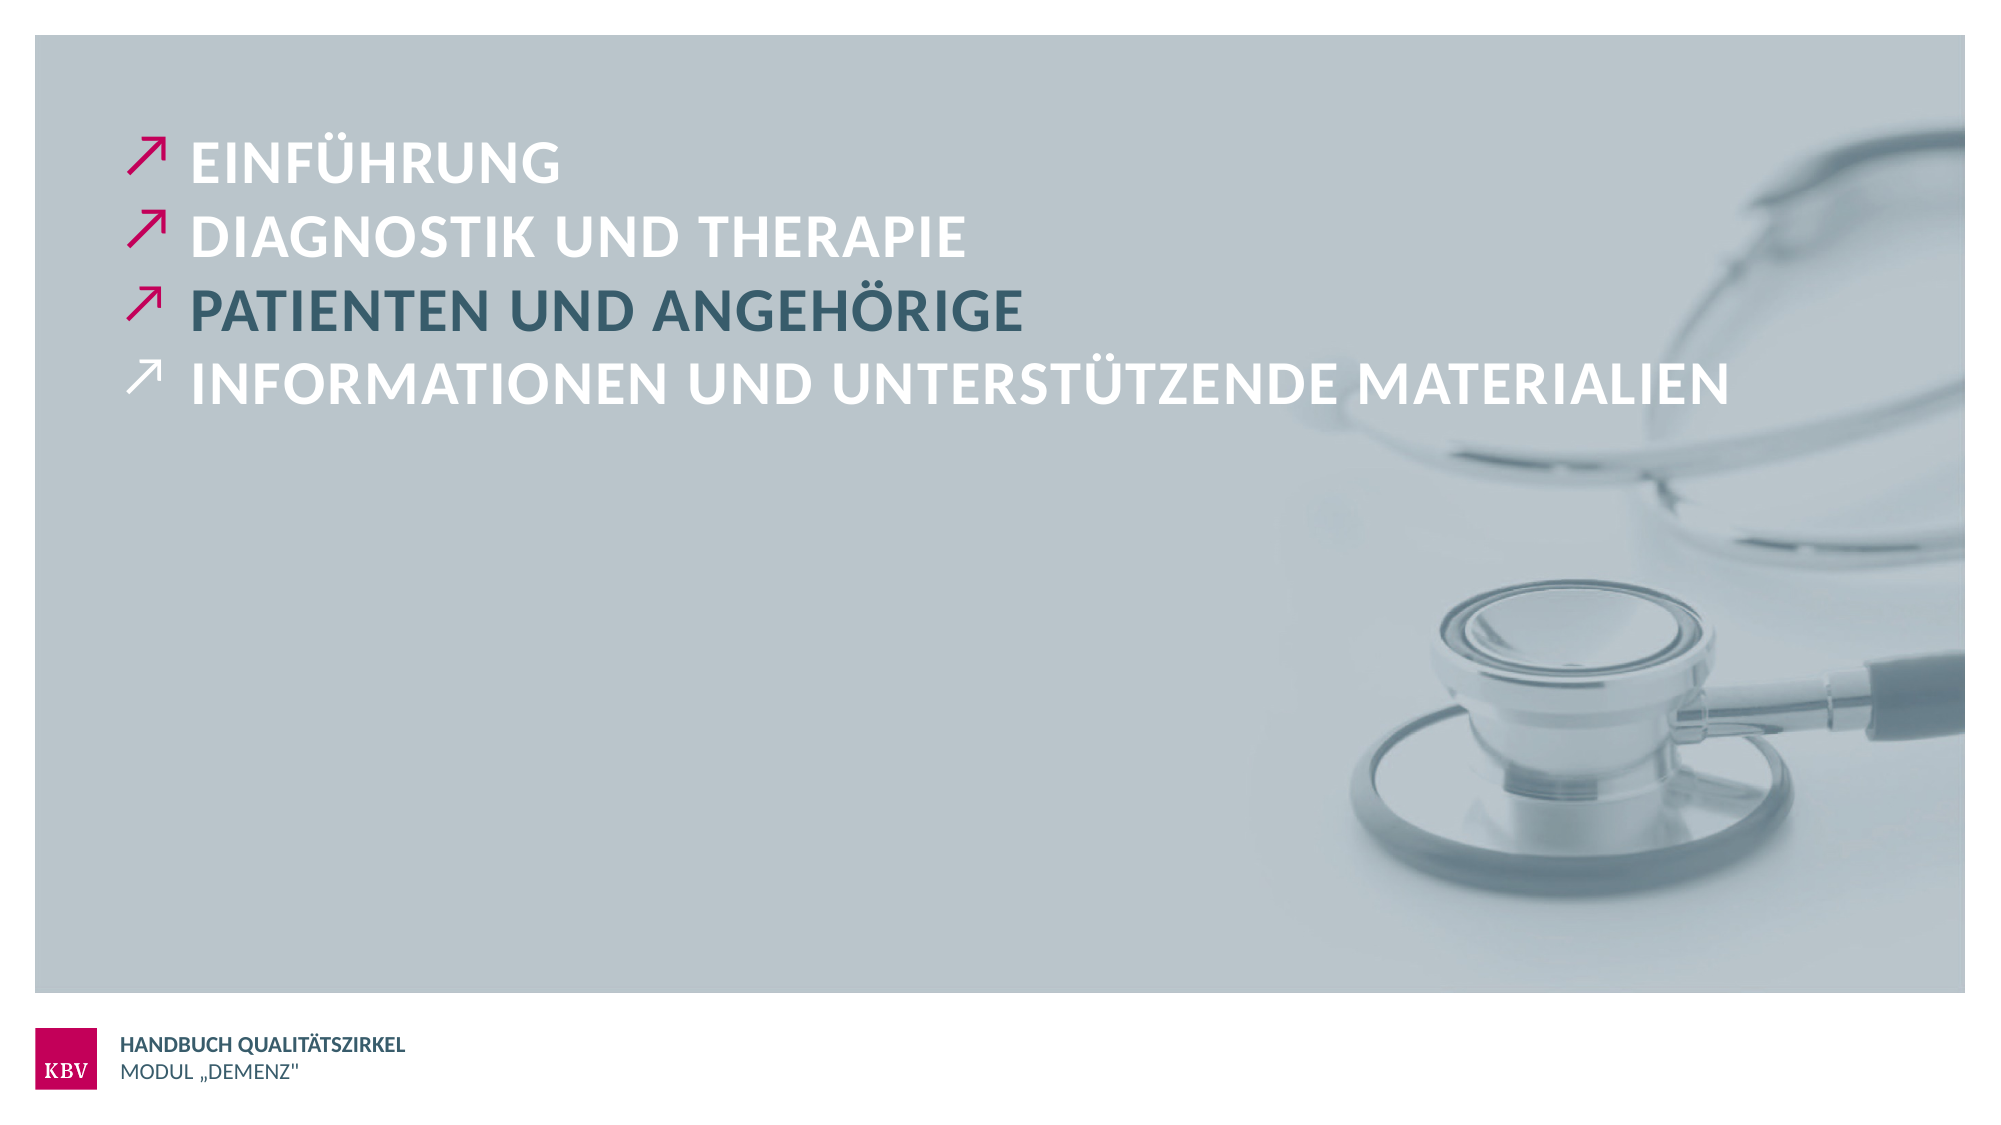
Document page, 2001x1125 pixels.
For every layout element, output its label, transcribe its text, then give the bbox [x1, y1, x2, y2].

subtitle Einführung Diagnostik und Therapie Patienten und Angehörige Informationen und Unterstützende Materialien [120, 129, 1880, 945]
slide_number Modul „Demenz" [120, 1057, 1668, 1084]
footer Handbuch Qualitätszirkel [120, 1030, 1668, 1057]
picture [35, 35, 1965, 993]
